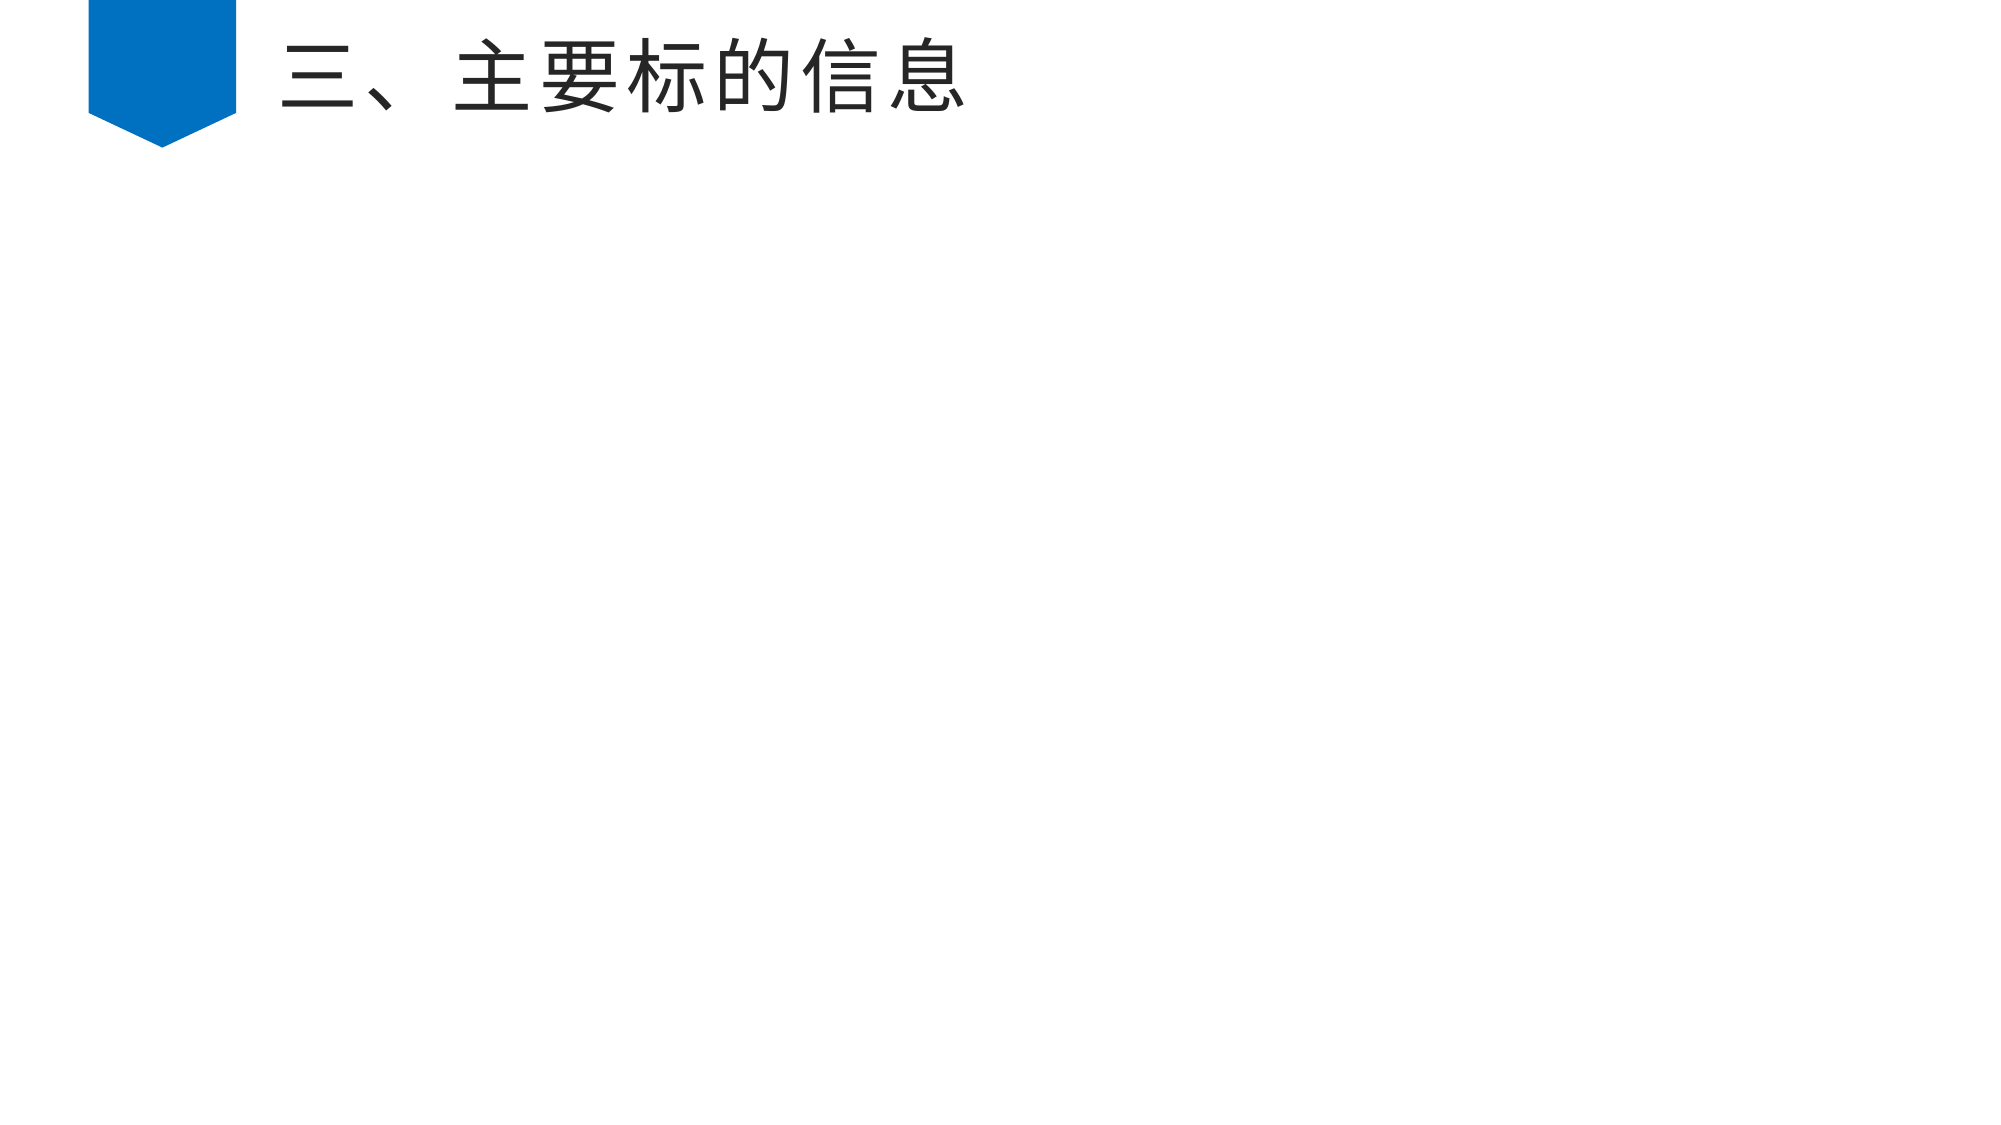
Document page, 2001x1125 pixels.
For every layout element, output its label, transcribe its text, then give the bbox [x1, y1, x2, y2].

title 三、主要标的信息 [262, 15, 1940, 132]
text_box [87, 0, 238, 149]
